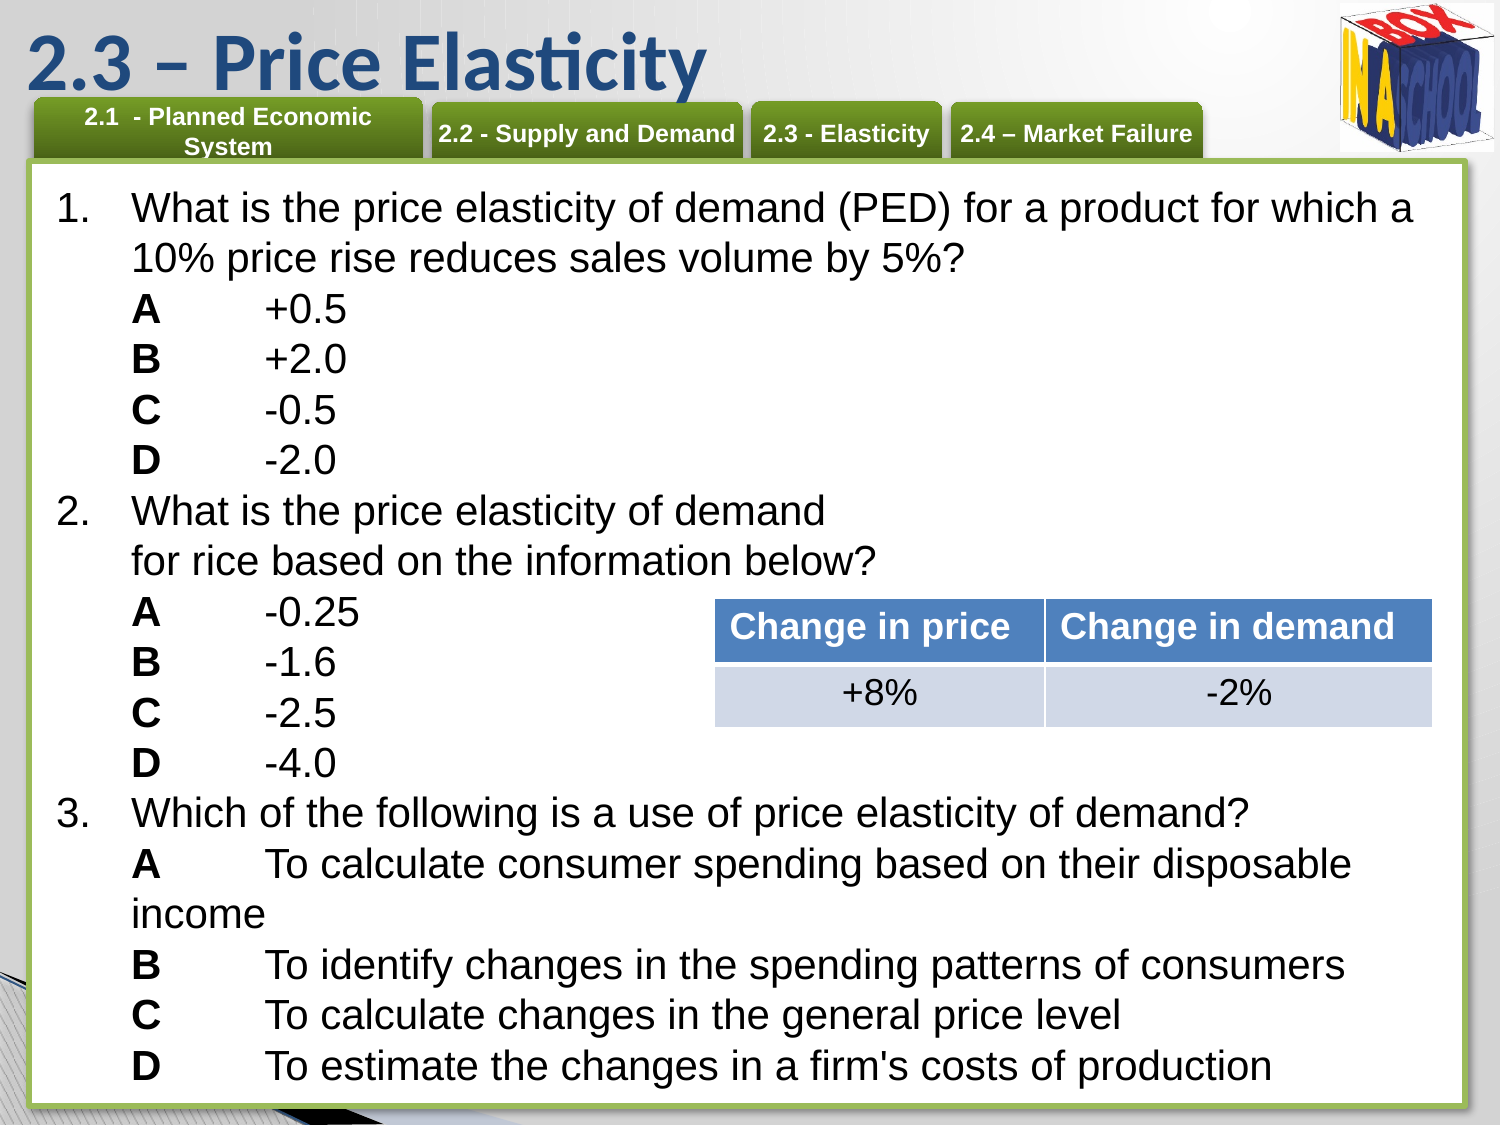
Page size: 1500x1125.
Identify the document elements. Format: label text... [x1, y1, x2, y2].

text_box What is the price elasticity of demand (PED) for a product for which a 10% price rise reduces sales volume by 5%? A +0.5 B +2.0 C -0.5 D -2.0 What is the price elasticity of demand for rice based on the information below? A -0.25 B -1.6 C -2.5 D -4.0 Which of the following is a use of price elasticity of demand? A To calculate consumer spending based on their disposable income B To identify changes in the spending patterns of consumers C To calculate changes in the general price level D To estimate the changes in a firm's costs of production [41, 172, 1447, 1097]
table_cell +8% [715, 667, 1044, 727]
title 2.3 – Price Elasticity [11, 11, 1465, 102]
picture [281, 1114, 303, 1125]
picture [1340, 3, 1495, 152]
table_header Change in price [715, 599, 1044, 662]
table_header Change in demand [1046, 599, 1432, 662]
table_cell -2% [1046, 667, 1432, 727]
